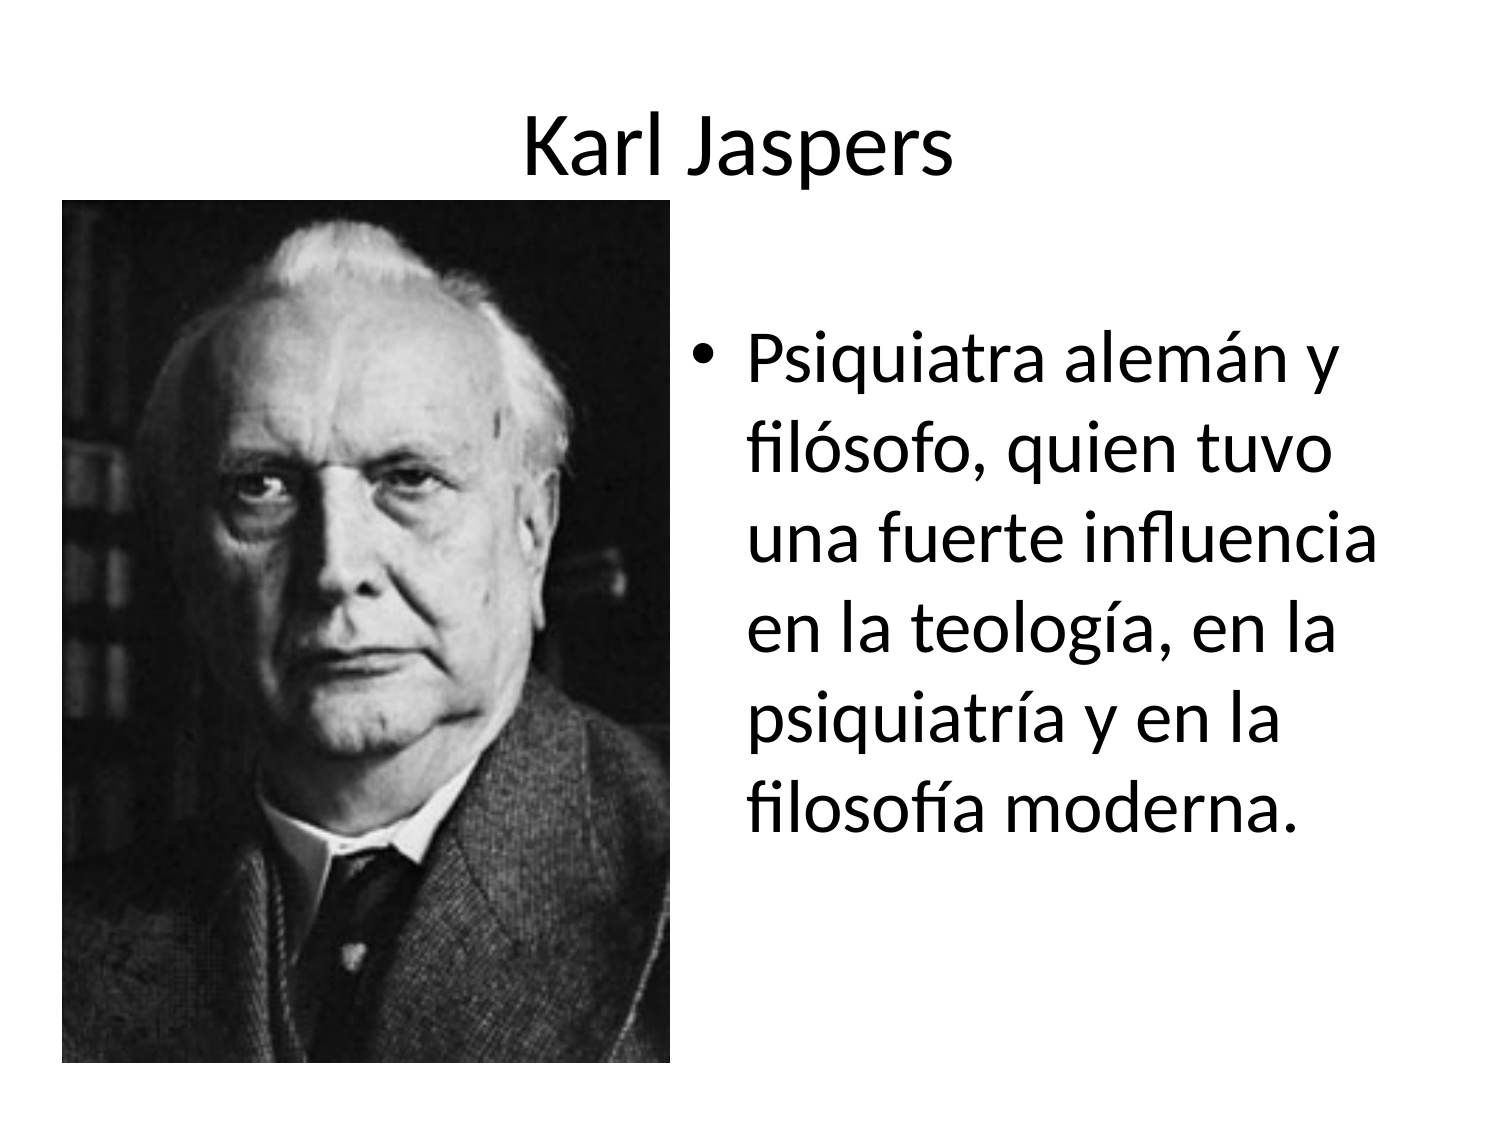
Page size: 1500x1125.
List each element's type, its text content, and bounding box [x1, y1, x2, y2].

list Psiquiatra alemán y filósofo, quien tuvo una fuerte influencia en la teología, en la psiquiatría y en la filosofía moderna. [675, 299, 1413, 1043]
picture [62, 200, 670, 1063]
title Karl Jaspers [75, 45, 1425, 233]
